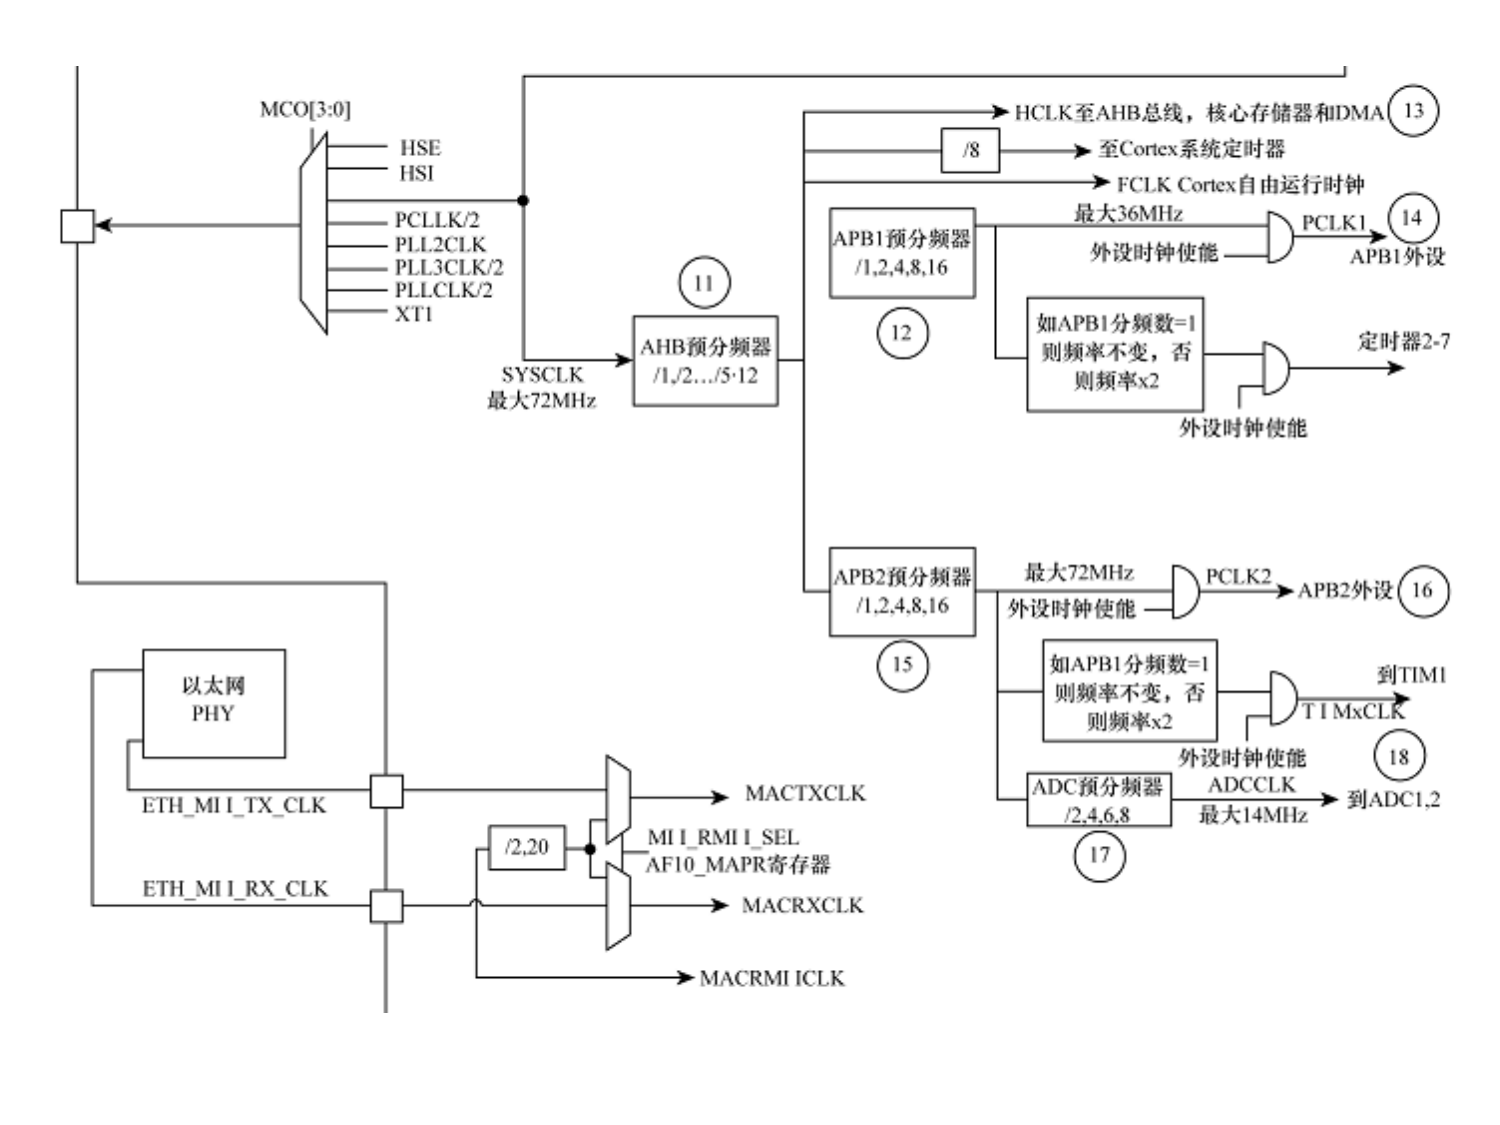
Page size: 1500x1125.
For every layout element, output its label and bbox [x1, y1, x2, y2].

picture [37, 66, 1486, 1013]
